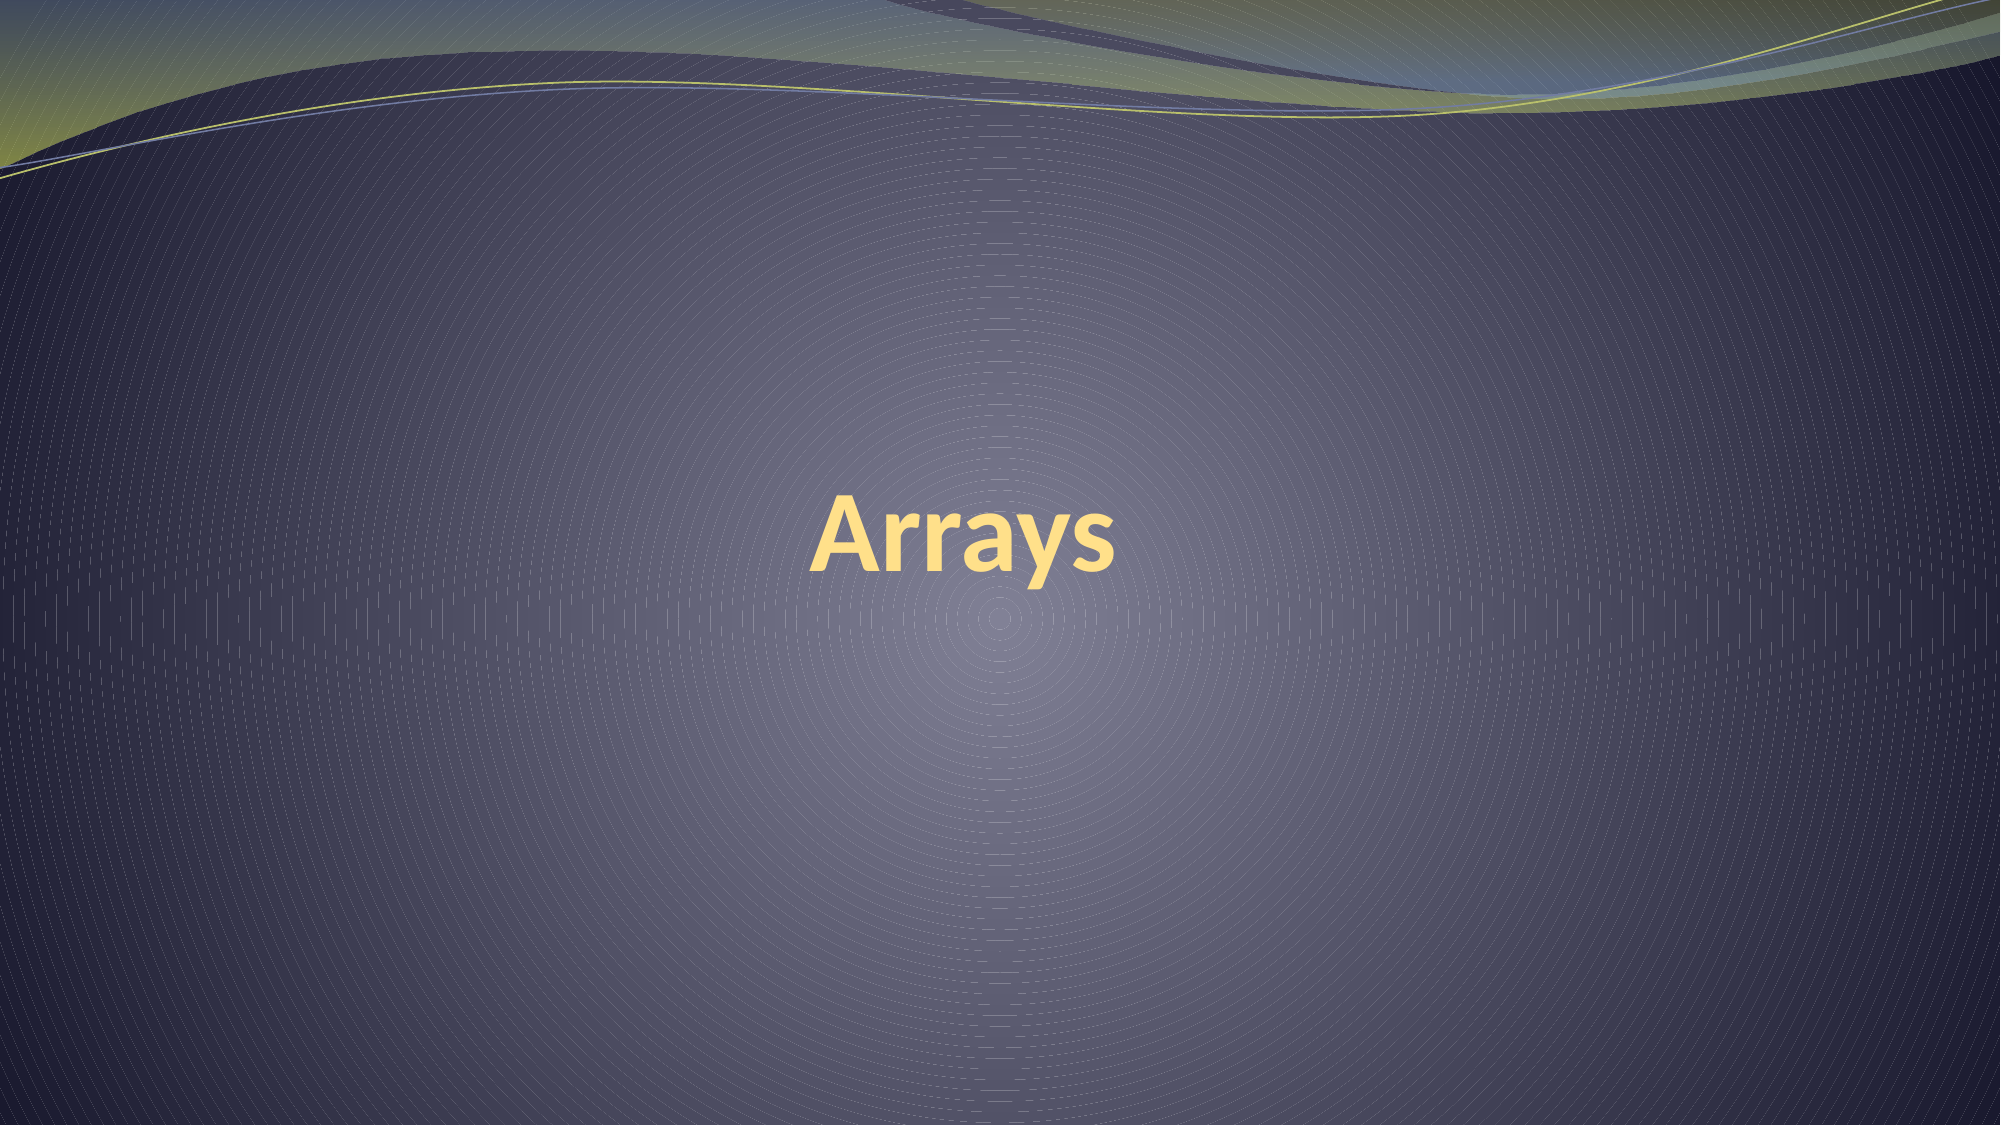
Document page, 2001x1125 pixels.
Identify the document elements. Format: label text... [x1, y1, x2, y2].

title Arrays [326, 371, 1602, 595]
